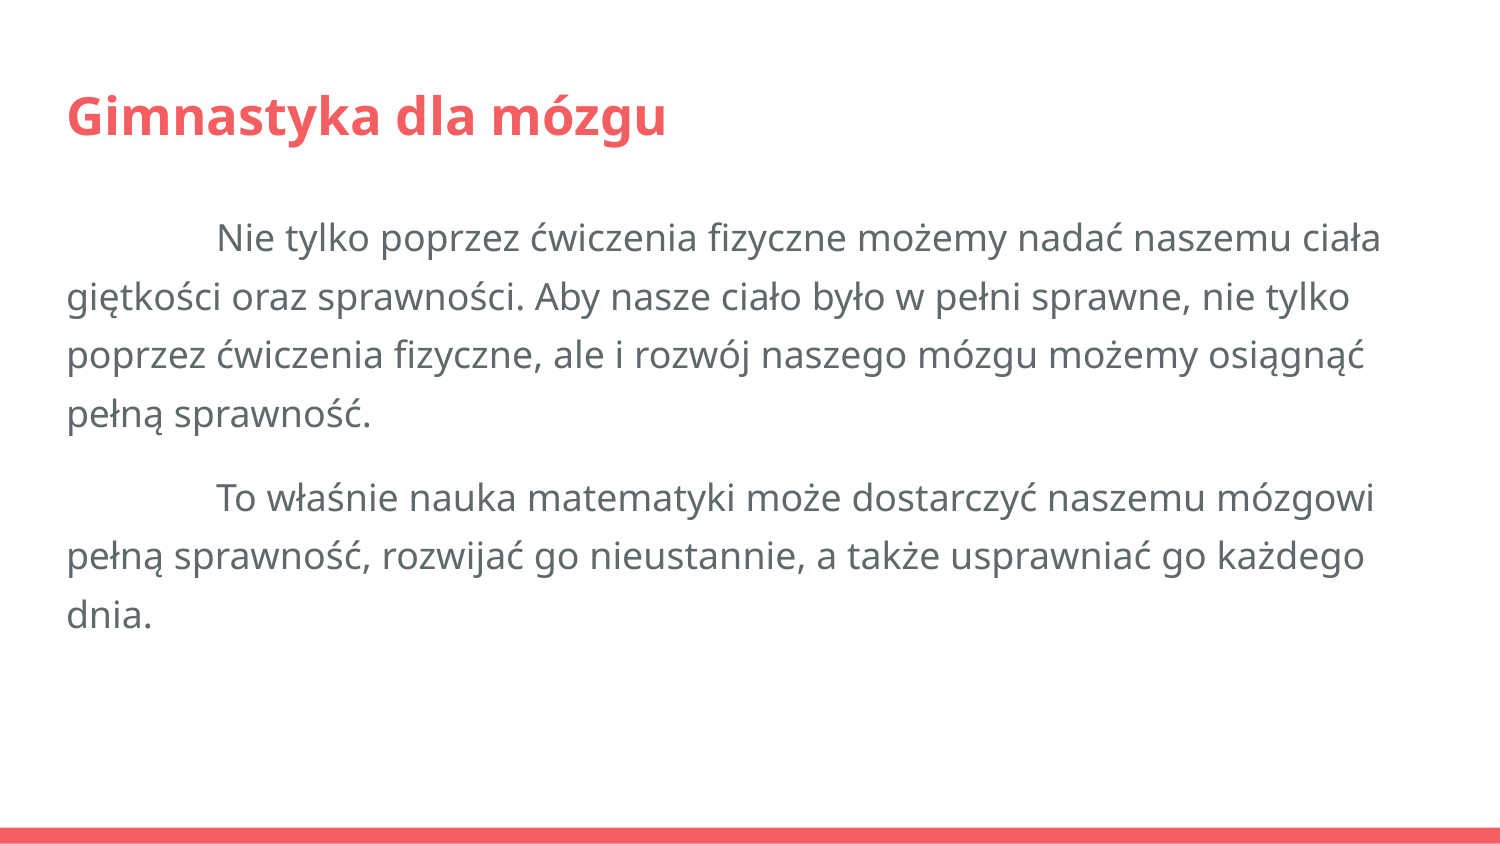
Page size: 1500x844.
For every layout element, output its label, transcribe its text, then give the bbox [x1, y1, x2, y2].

list Nie tylko poprzez ćwiczenia fizyczne możemy nadać naszemu ciała giętkości oraz sprawności. Aby nasze ciało było w pełni sprawne, nie tylko poprzez ćwiczenia fizyczne, ale i rozwój naszego mózgu możemy osiągnąć pełną sprawność. To właśnie nauka matematyki może dostarczyć naszemu mózgowi pełną sprawność, rozwijać go nieustannie, a także usprawniać go każdego dnia. [51, 189, 1449, 750]
title Gimnastyka dla mózgu [51, 64, 1449, 167]
